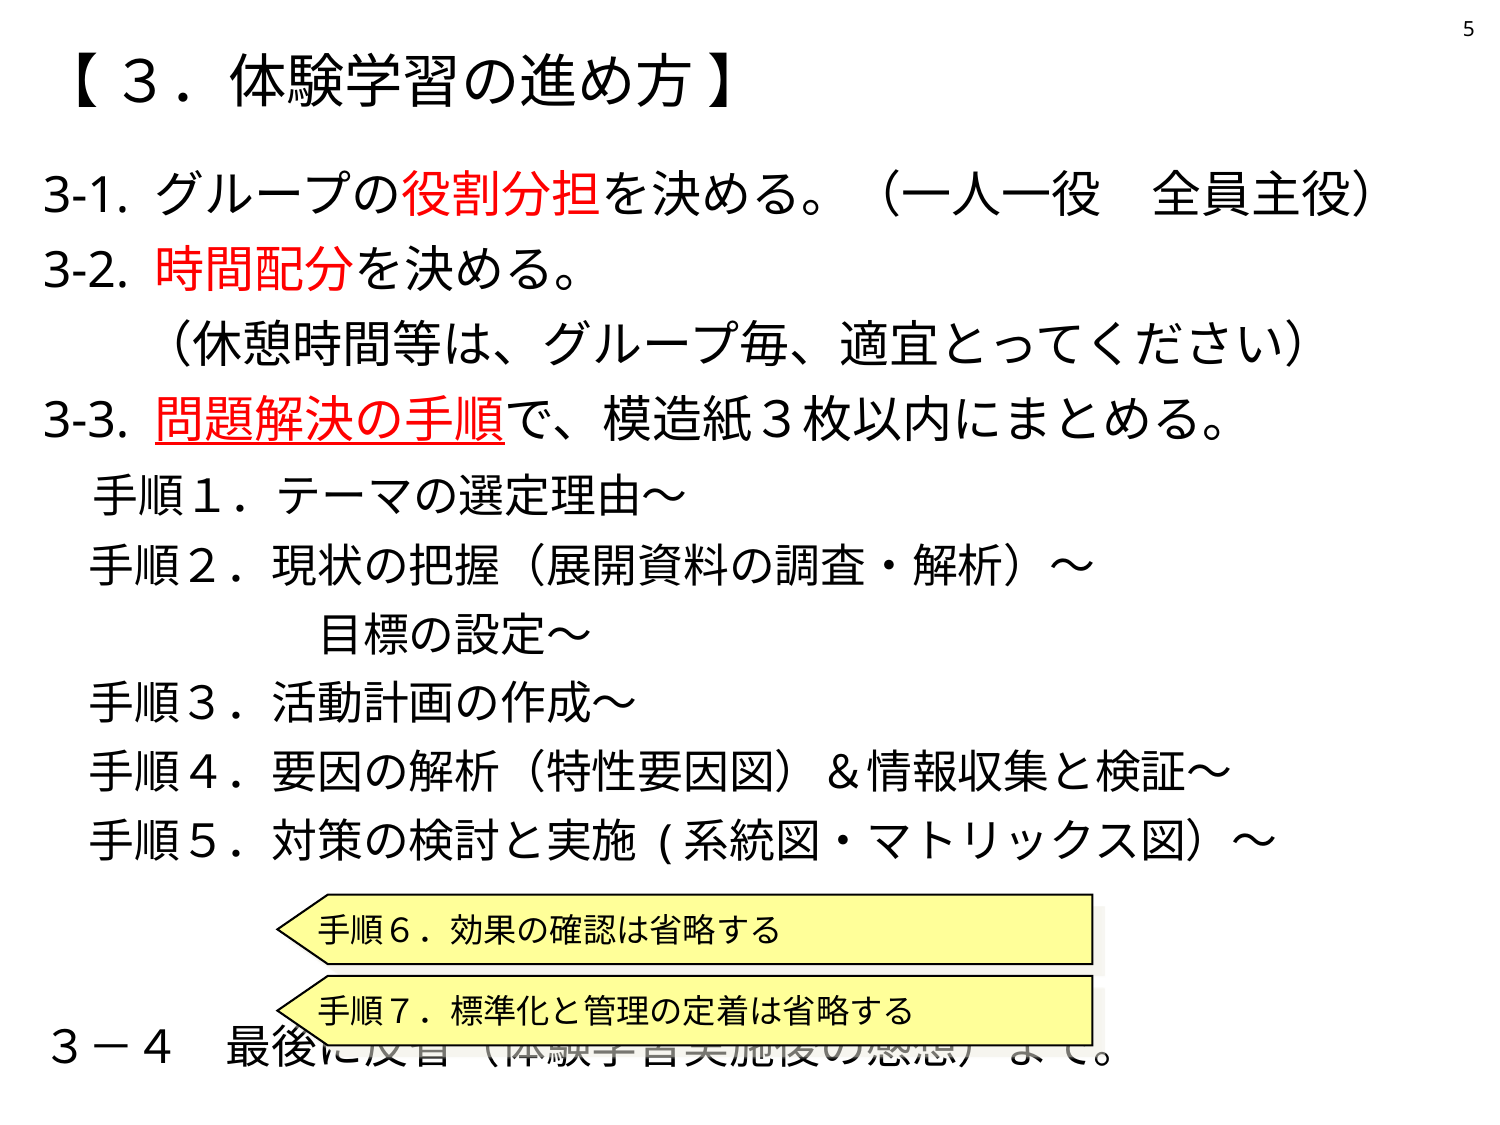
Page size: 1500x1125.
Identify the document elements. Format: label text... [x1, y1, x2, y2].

text_box 手順７．標準化と管理の定着は省略する [277, 975, 1093, 1046]
text_box 手順６．効果の確認は省略する [277, 894, 1093, 965]
text_box 【 ３．体験学習の進め方 】 [40, 44, 766, 115]
text_box 5 [1447, 7, 1490, 48]
text_box 3-1. グループの役割分担を決める。（一人一役 全員主役） 3-2. 時間配分を決める。 （休憩時間等は、グループ毎、適宜とってください） 3-3. 問題解決の手順で、模造紙３枚以内にまとめる。 手順１．テーマの選定理由～ 手順２．現状の把握（展開資料の調査・解析）～ 目標の設定～ 手順３．活動計画の作成～ 手順４．要因の解析（特性要因図）＆情報収集と検証～ 手順５．対策の検討と実施 (系統図・マトリックス図）～ ３－４ 最後に反省（体験学習実施後の感想）まで。 [42, 162, 1402, 1073]
